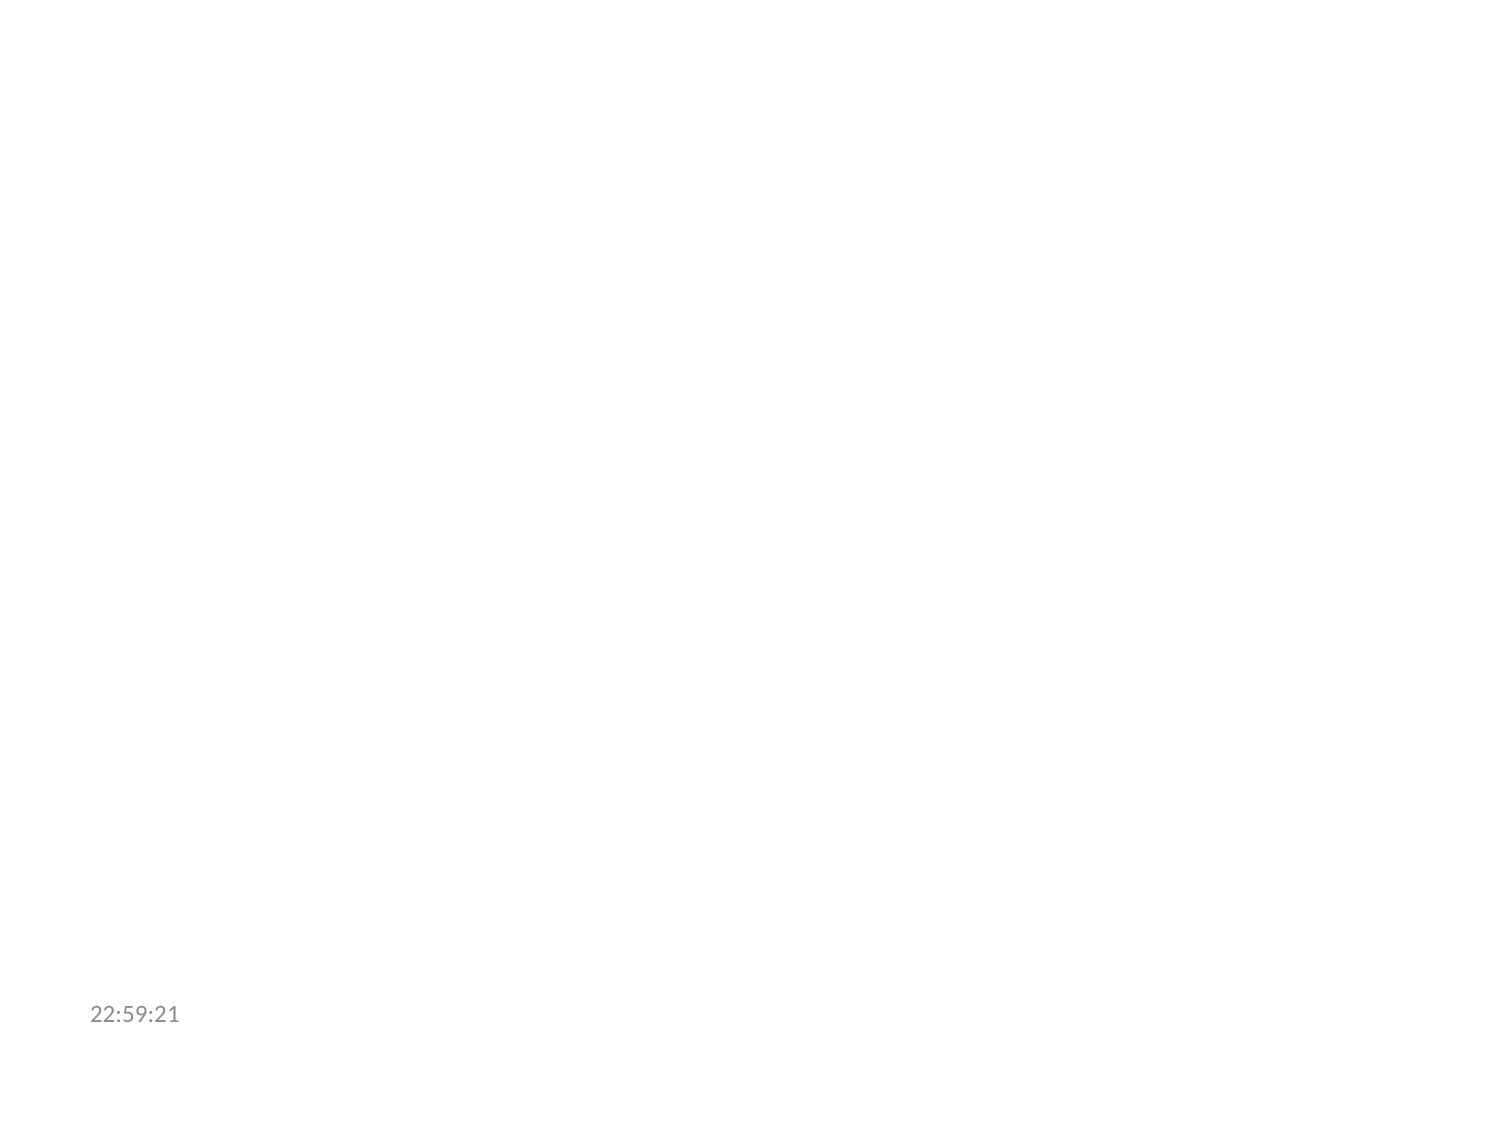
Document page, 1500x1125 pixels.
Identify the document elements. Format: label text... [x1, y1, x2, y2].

text_box 15:35:09 [75, 982, 425, 1043]
